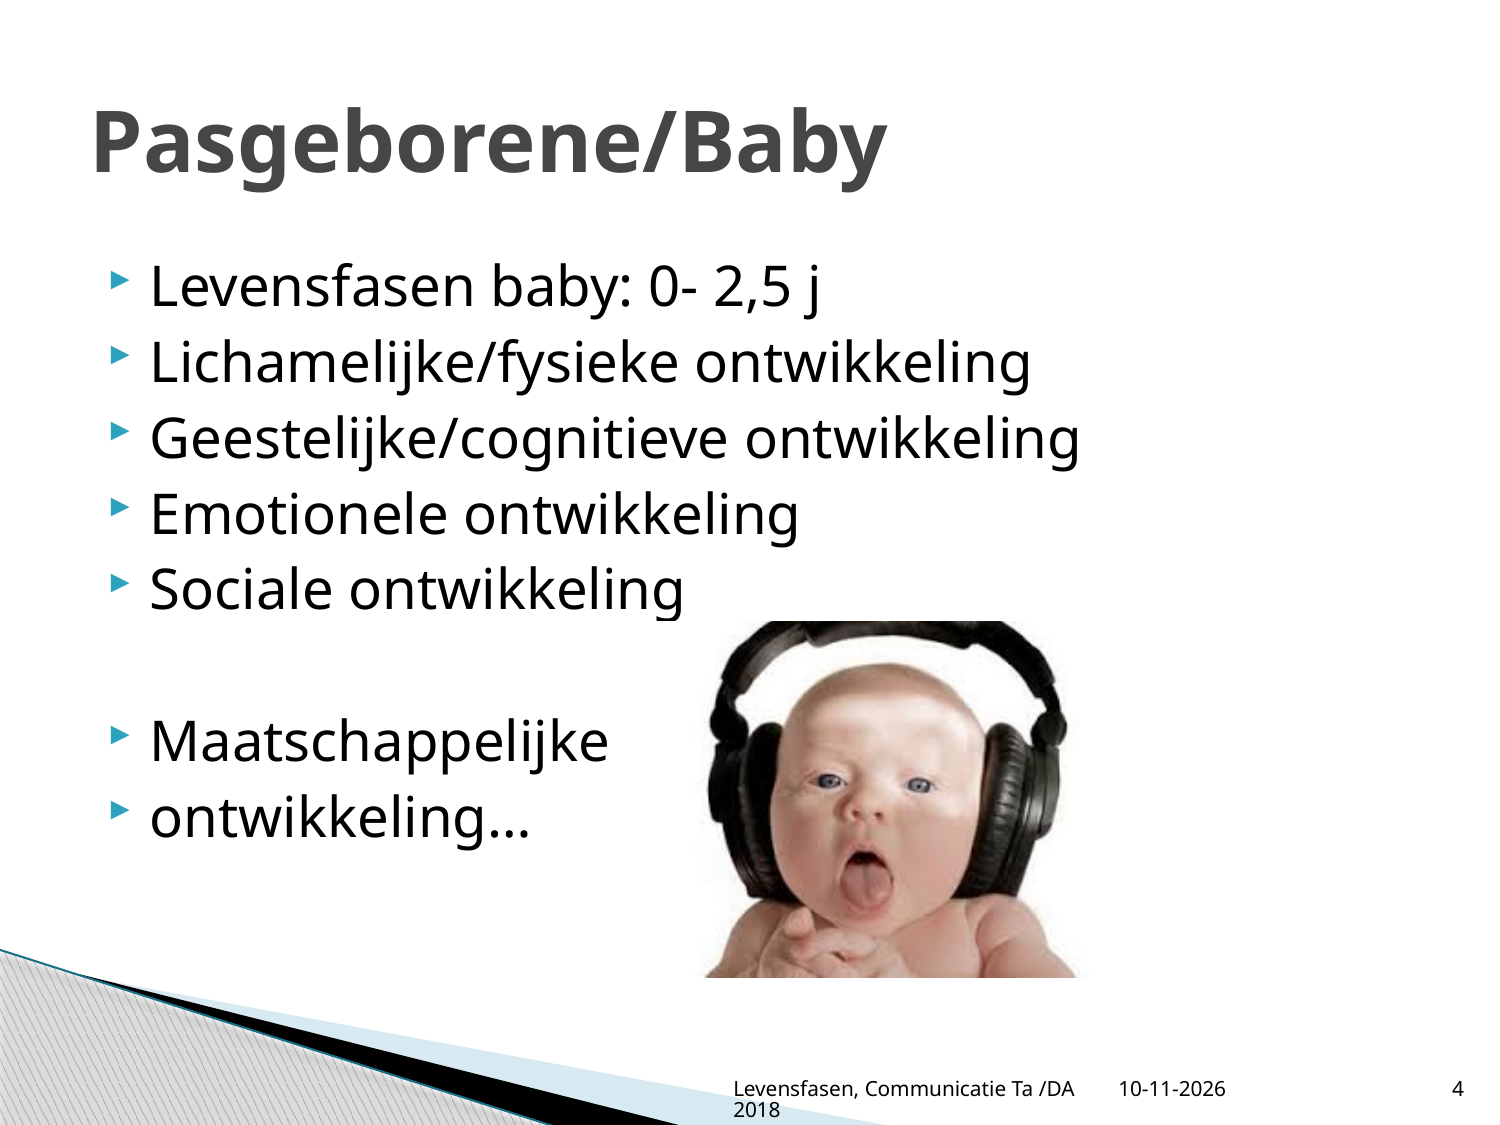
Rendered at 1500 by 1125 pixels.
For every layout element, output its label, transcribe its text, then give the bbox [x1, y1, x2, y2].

slide_number 4 [1418, 1051, 1479, 1112]
picture [643, 621, 1112, 978]
footer Levensfasen, Communicatie Ta /DA 2018 [718, 1051, 1105, 1112]
title Pasgeborene/Baby [75, 45, 1425, 233]
list Levensfasen baby: 0- 2,5 j Lichamelijke/fysieke ontwikkeling Geestelijke/cognitieve ontwikkeling Emotionele ontwikkeling Sociale ontwikkeling Maatschappelijke ontwikkeling… [75, 243, 1425, 986]
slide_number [1105, 1051, 1418, 1112]
